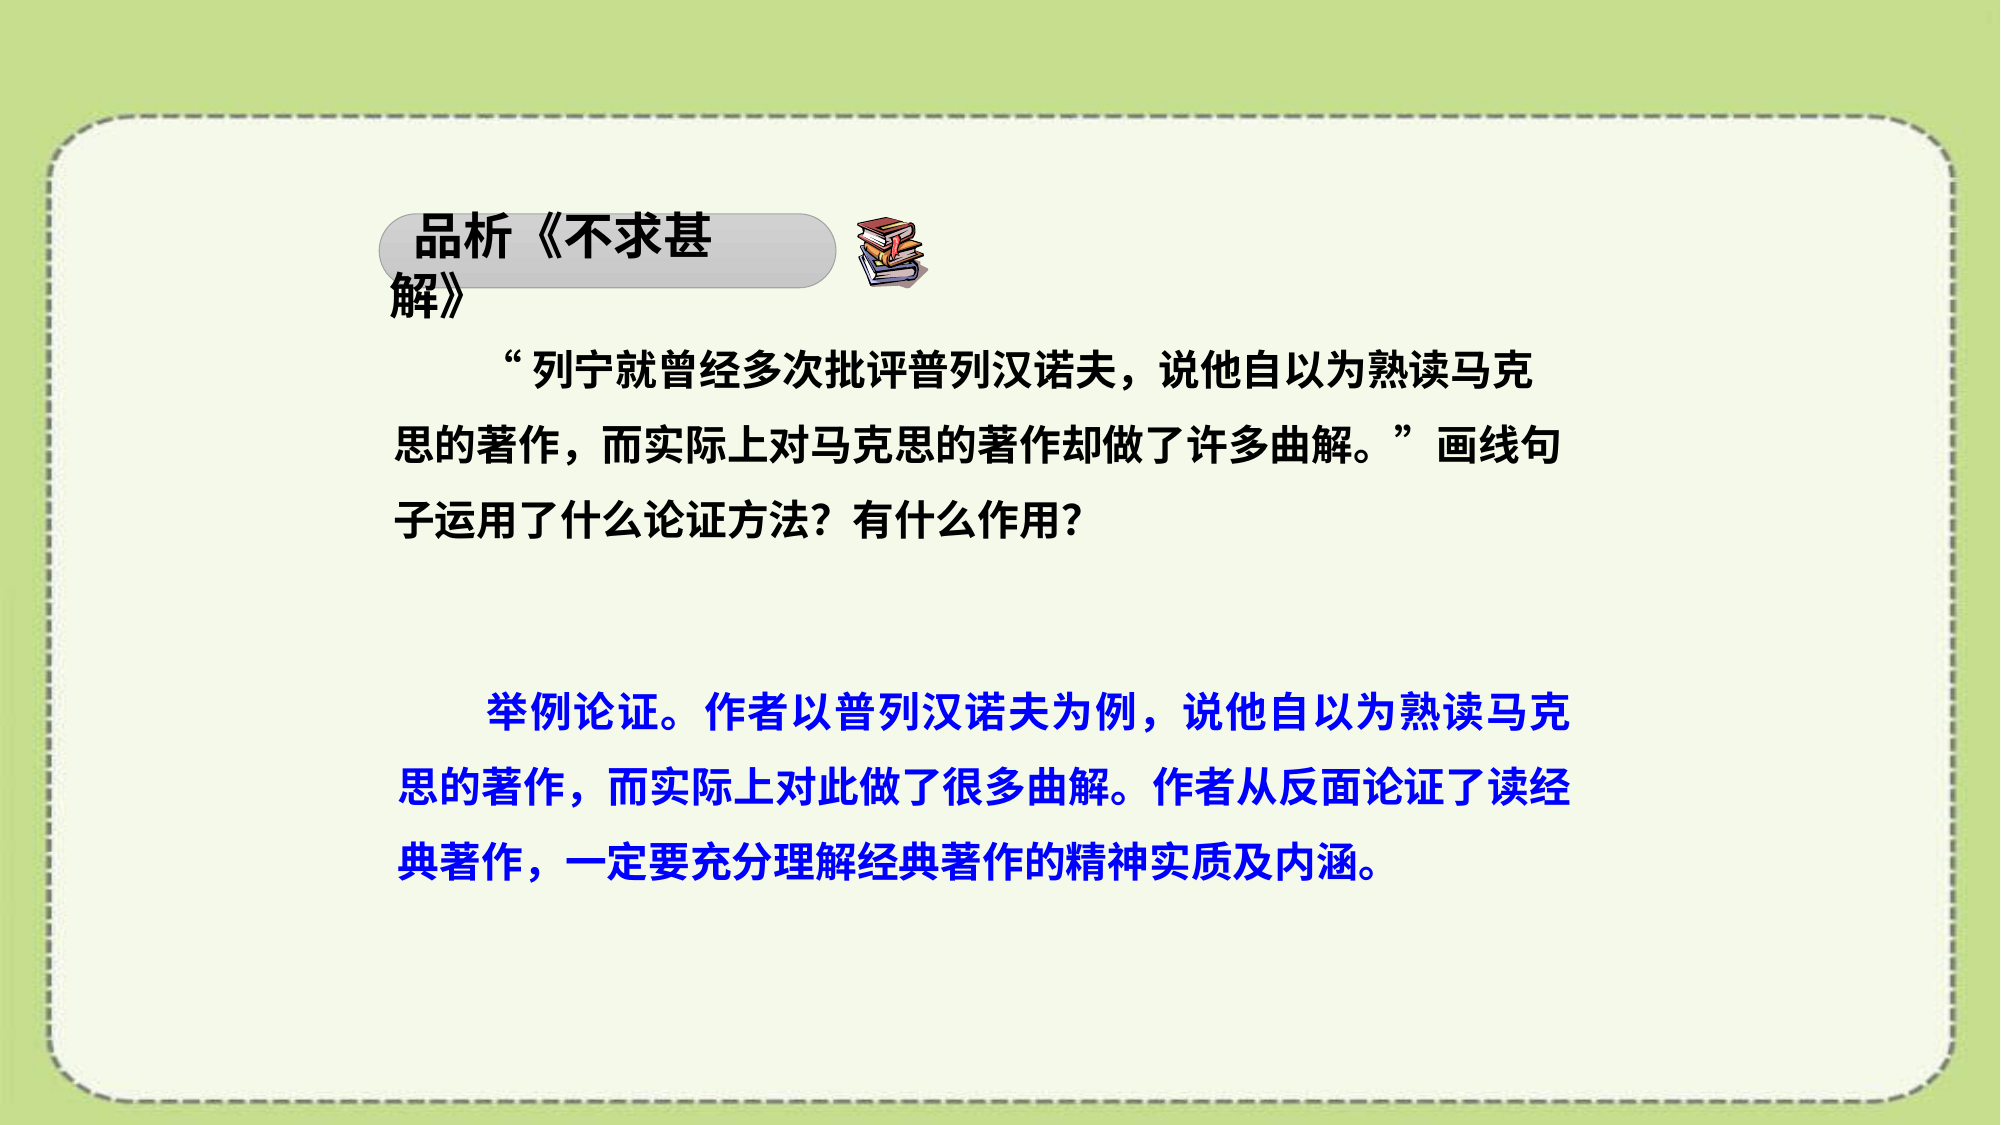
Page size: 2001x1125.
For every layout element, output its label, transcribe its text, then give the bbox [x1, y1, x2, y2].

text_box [374, 196, 929, 290]
text_box 举例论证。作者以普列汉诺夫为例，说他自以为熟读马克思的著作，而实际上对此做了很多曲解。作者从反面论证了读经典著作，一定要充分理解经典著作的精神实质及内涵。 [383, 653, 1586, 894]
picture [0, 0, 2001, 1125]
text_box “列宁就曾经多次批评普列汉诺夫，说他自以为熟读马克思的著作，而实际上对马克思的著作却做了许多曲解。”画线句子运用了什么论证方法？有什么作用？ [378, 311, 1578, 552]
